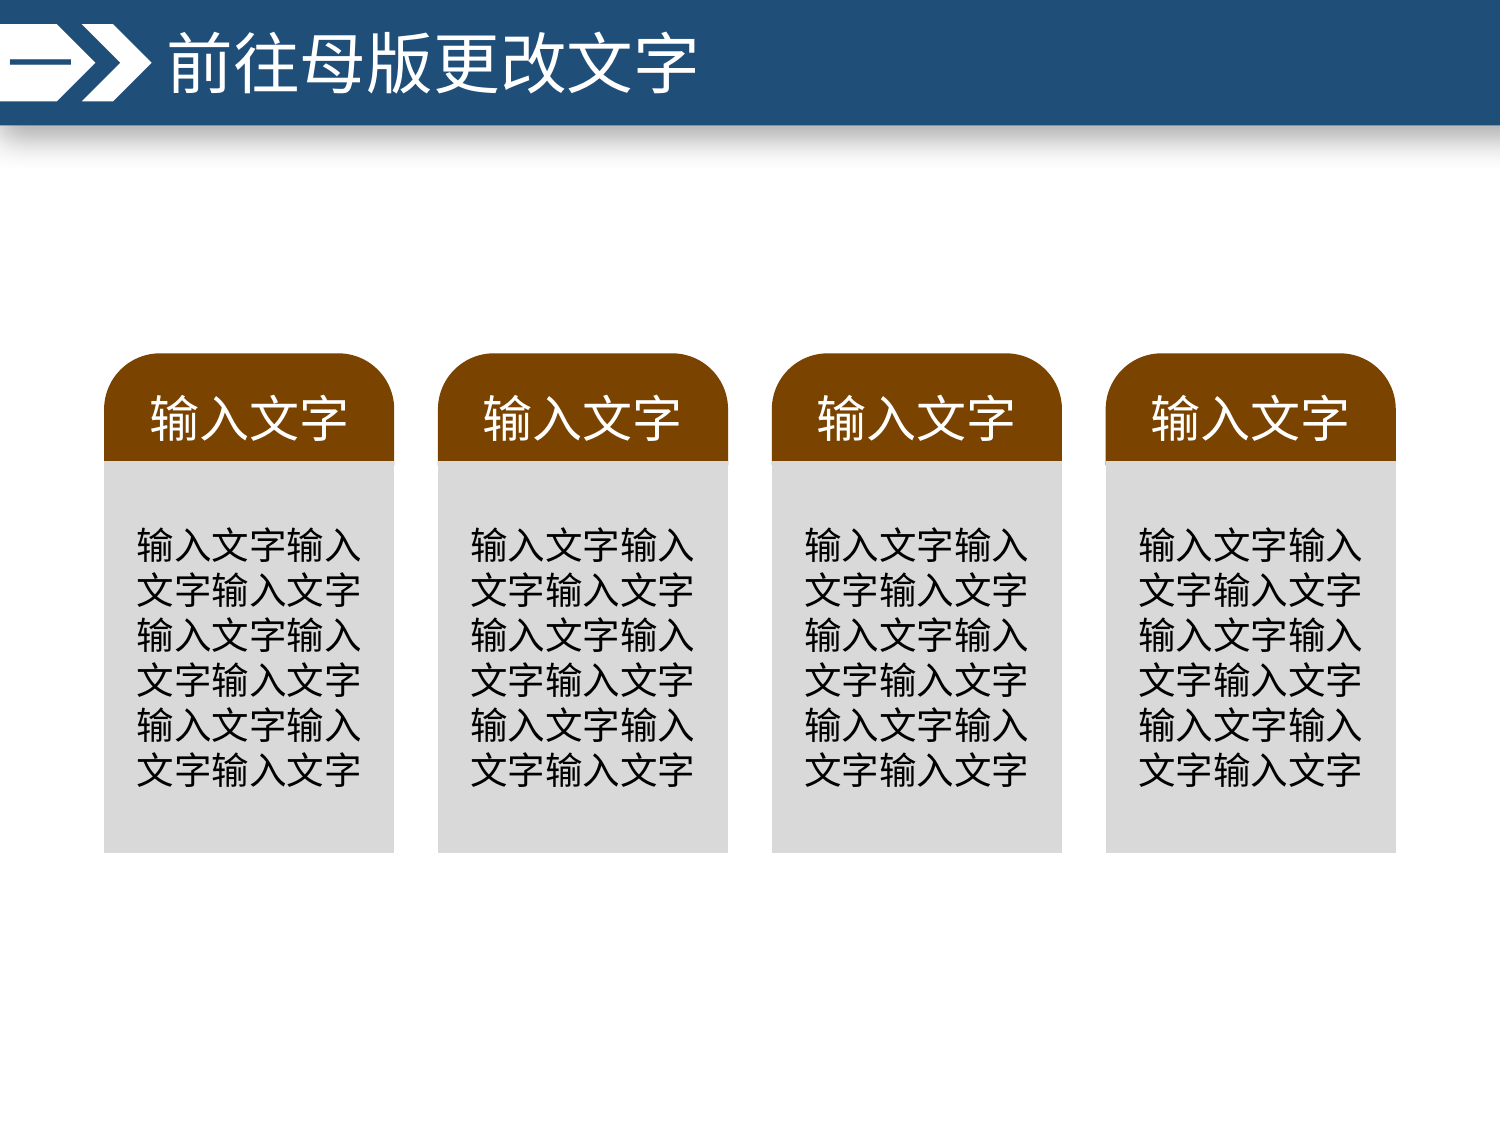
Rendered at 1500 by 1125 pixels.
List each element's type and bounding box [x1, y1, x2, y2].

text_box [439, 355, 726, 851]
text_box [106, 355, 393, 851]
text_box [773, 355, 1060, 851]
text_box [1107, 355, 1394, 851]
